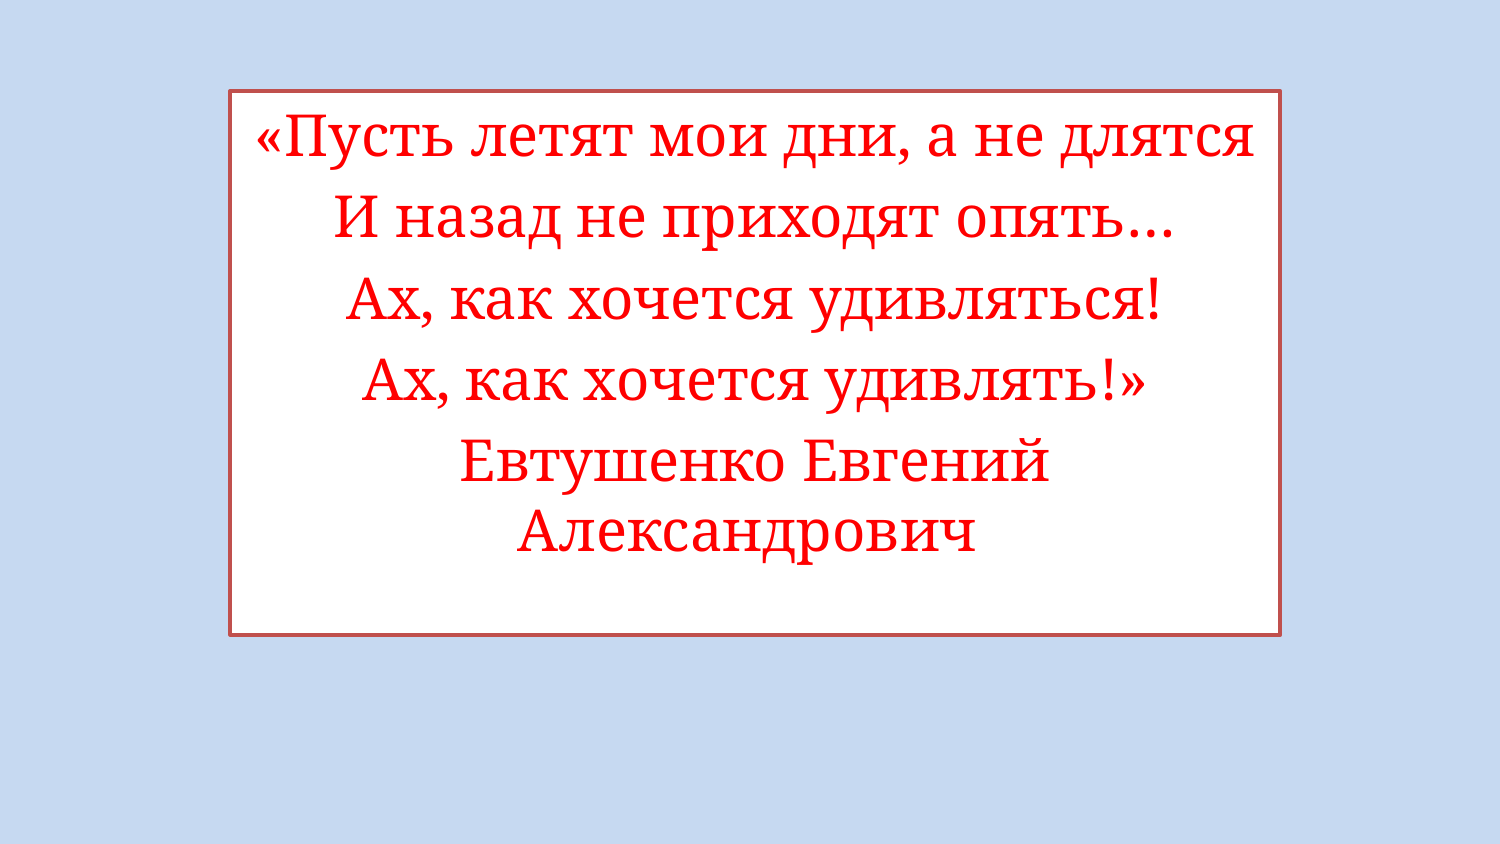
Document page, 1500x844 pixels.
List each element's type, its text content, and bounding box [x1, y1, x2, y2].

subtitle «Пусть летят мои дни, а не длятся И назад не приходят опять… Ах, как хочется удивляться! Ах, как хочется удивлять!» Евтушенко Евгений Александрович [228, 89, 1282, 637]
